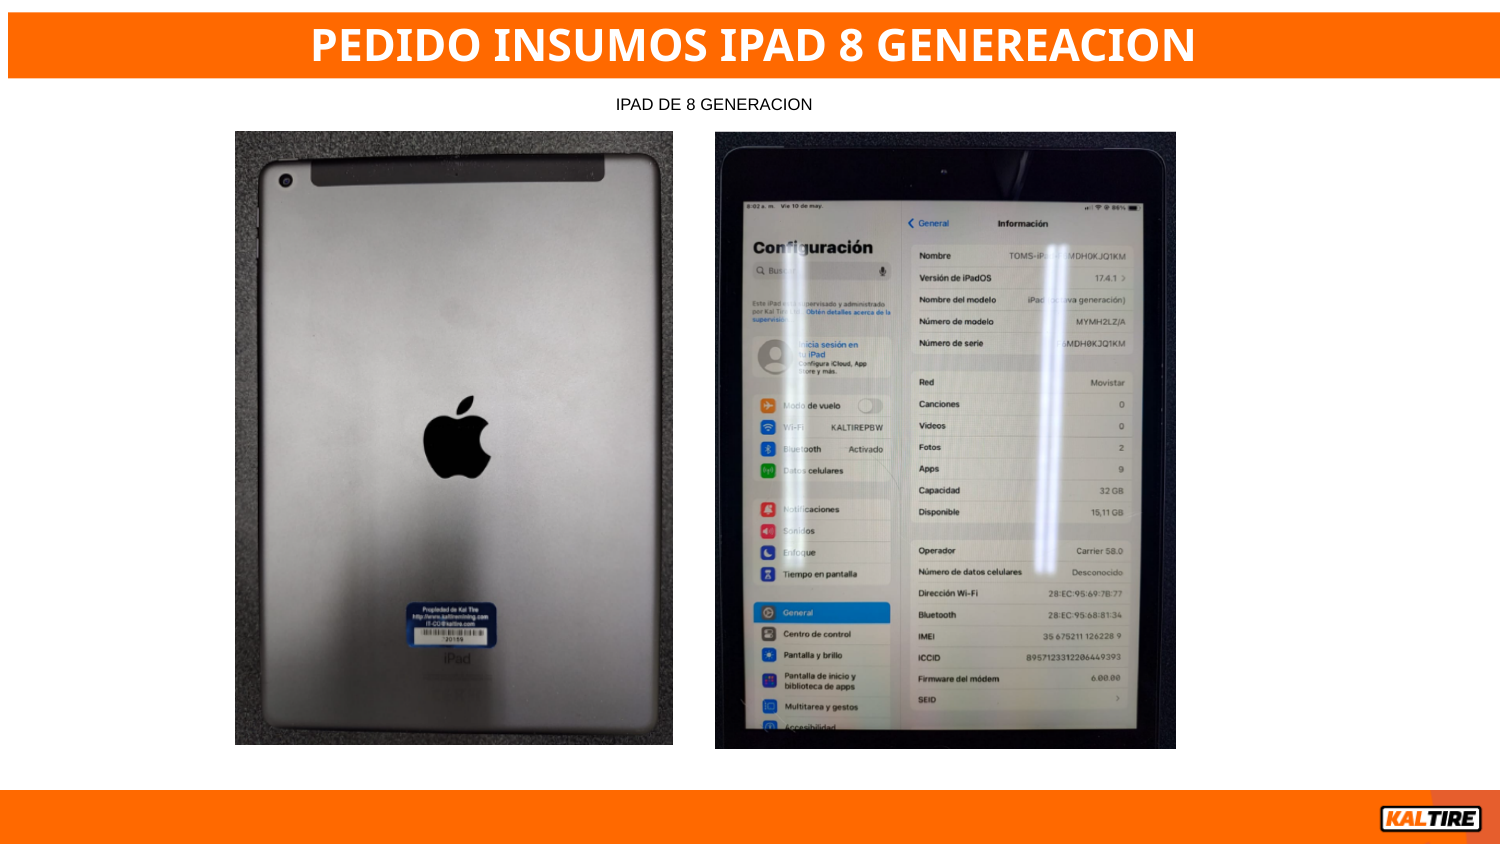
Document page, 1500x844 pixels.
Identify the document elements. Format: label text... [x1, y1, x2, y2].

picture [235, 131, 1254, 749]
picture [0, 790, 1500, 844]
text_box IPAD DE 8 GENERACION [601, 85, 828, 121]
text_box PEDIDO INSUMOS IPAD 8 GENEREACION [8, 12, 1500, 79]
